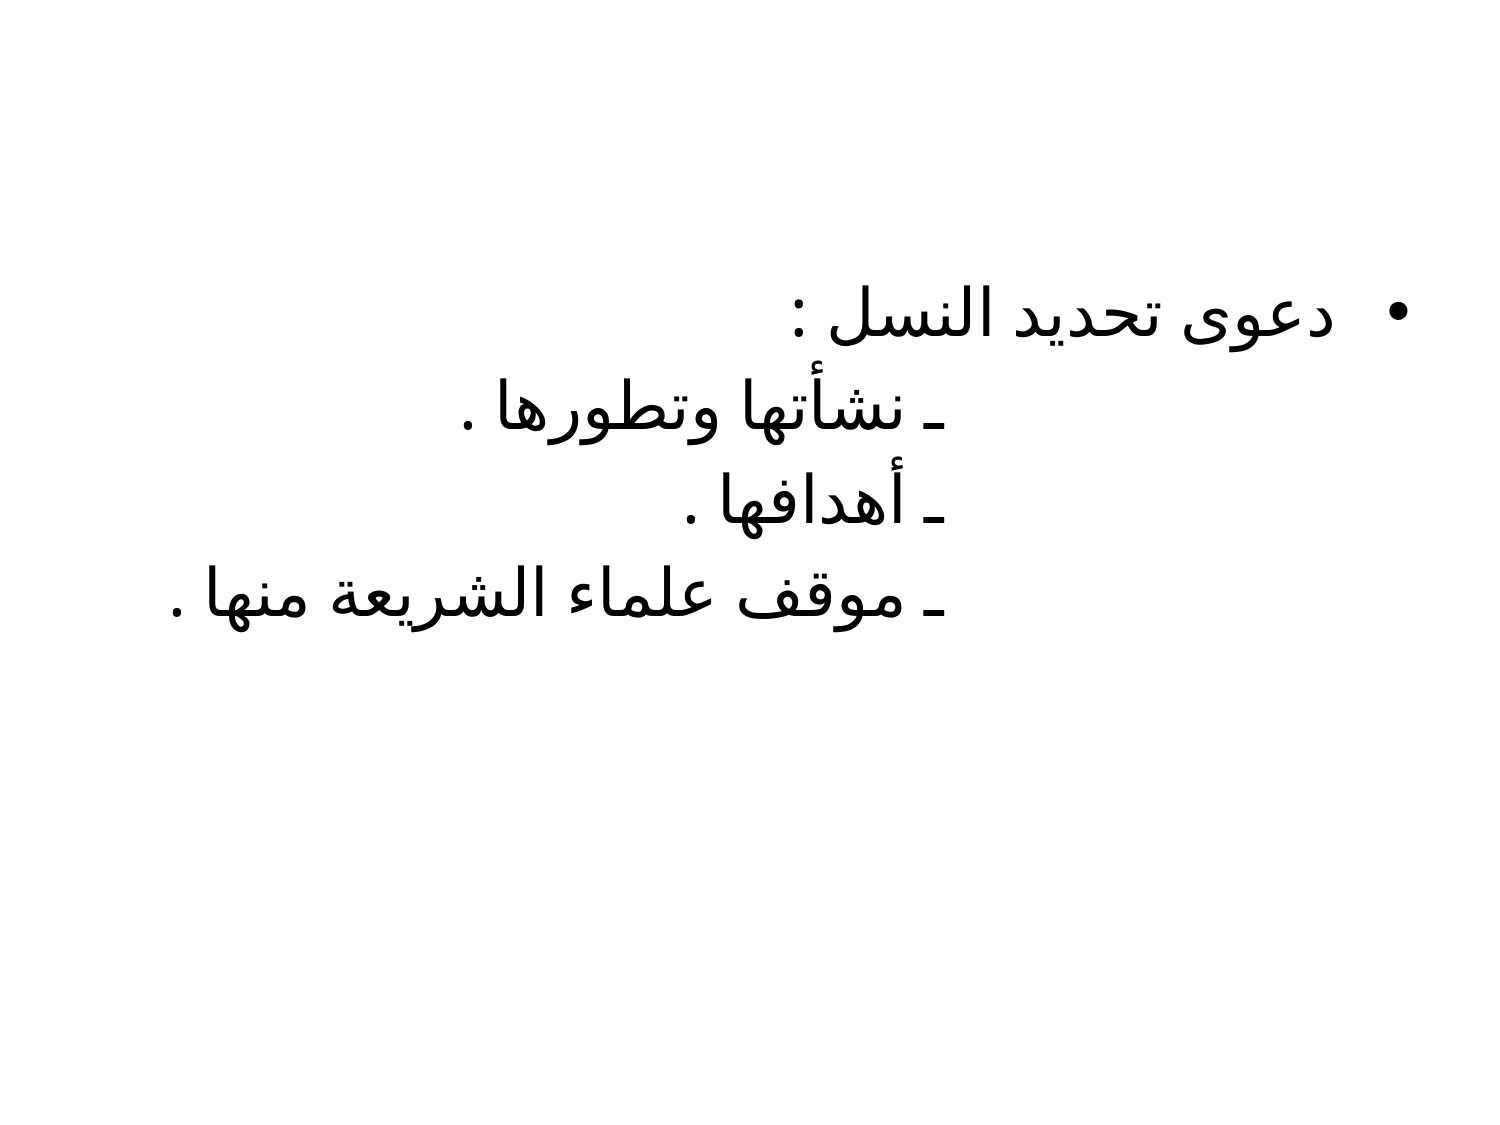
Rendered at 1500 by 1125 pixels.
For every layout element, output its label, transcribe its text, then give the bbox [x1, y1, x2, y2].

list دعوى تحديد النسل : ـ نشأتها وتطورها . ـ أهدافها . ـ موقف علماء الشريعة منها . [75, 262, 1425, 1005]
